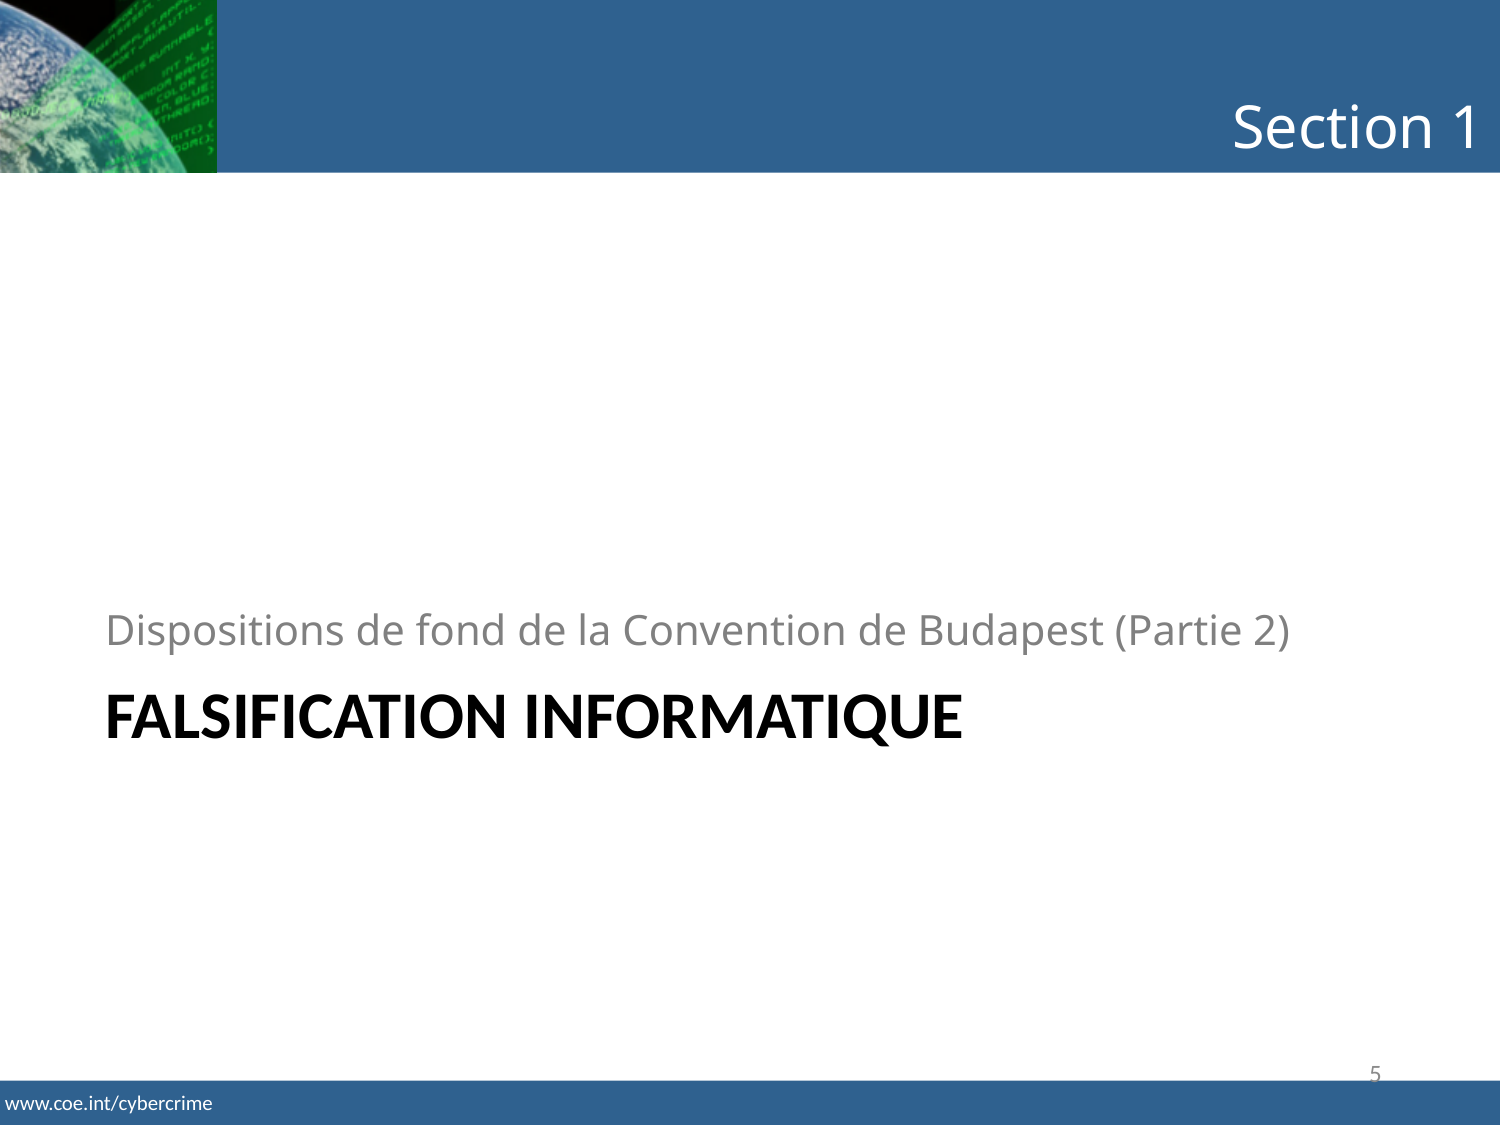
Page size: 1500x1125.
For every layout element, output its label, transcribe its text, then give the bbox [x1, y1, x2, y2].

picture [0, 0, 217, 173]
slide_number 5 [1059, 1042, 1397, 1103]
list Section 1 [461, 0, 1500, 170]
list Dispositions de fond de la Convention de Budapest (Partie 2) [90, 601, 1385, 674]
title Falsification informatique [90, 674, 1385, 920]
